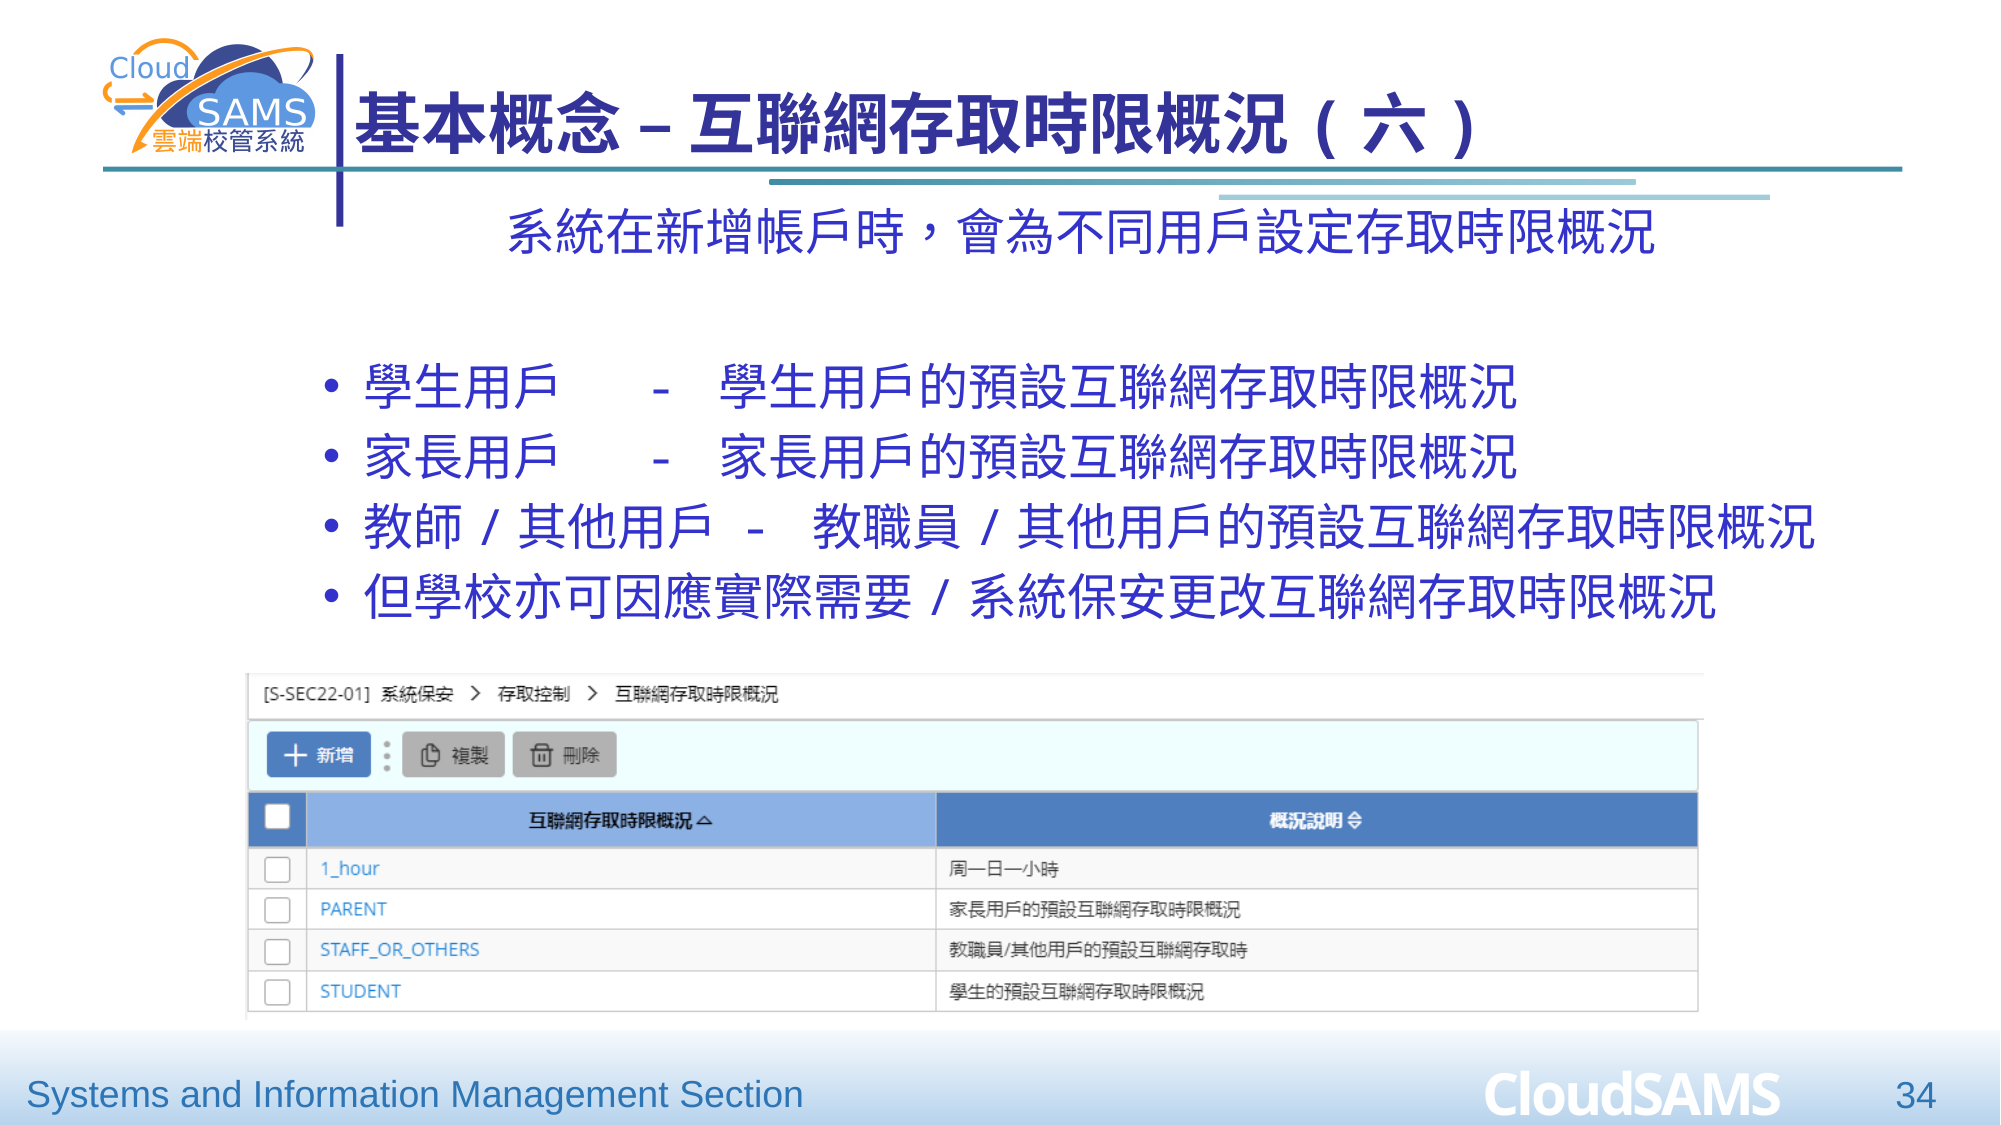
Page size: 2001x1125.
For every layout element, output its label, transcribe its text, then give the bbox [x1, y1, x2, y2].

picture [244, 673, 1704, 1020]
text_box 系統在新增帳戶時，會為不同用戶設定存取時限概況 學生用戶 - 學生用戶的預設互聯網存取時限概況 家長用戶 - 家長用戶的預設互聯網存取時限概況 教師/其他用戶 - 教職員/其他用戶的預設互聯網存取時限概況 但學校亦可因應實際需要/系統保安更改互聯網存取時限概況 [308, 192, 1854, 633]
picture [87, 7, 349, 175]
title 基本概念 – 互聯網存取時限概況(六) [340, 44, 1907, 170]
slide_number 34 [1755, 1063, 1952, 1125]
